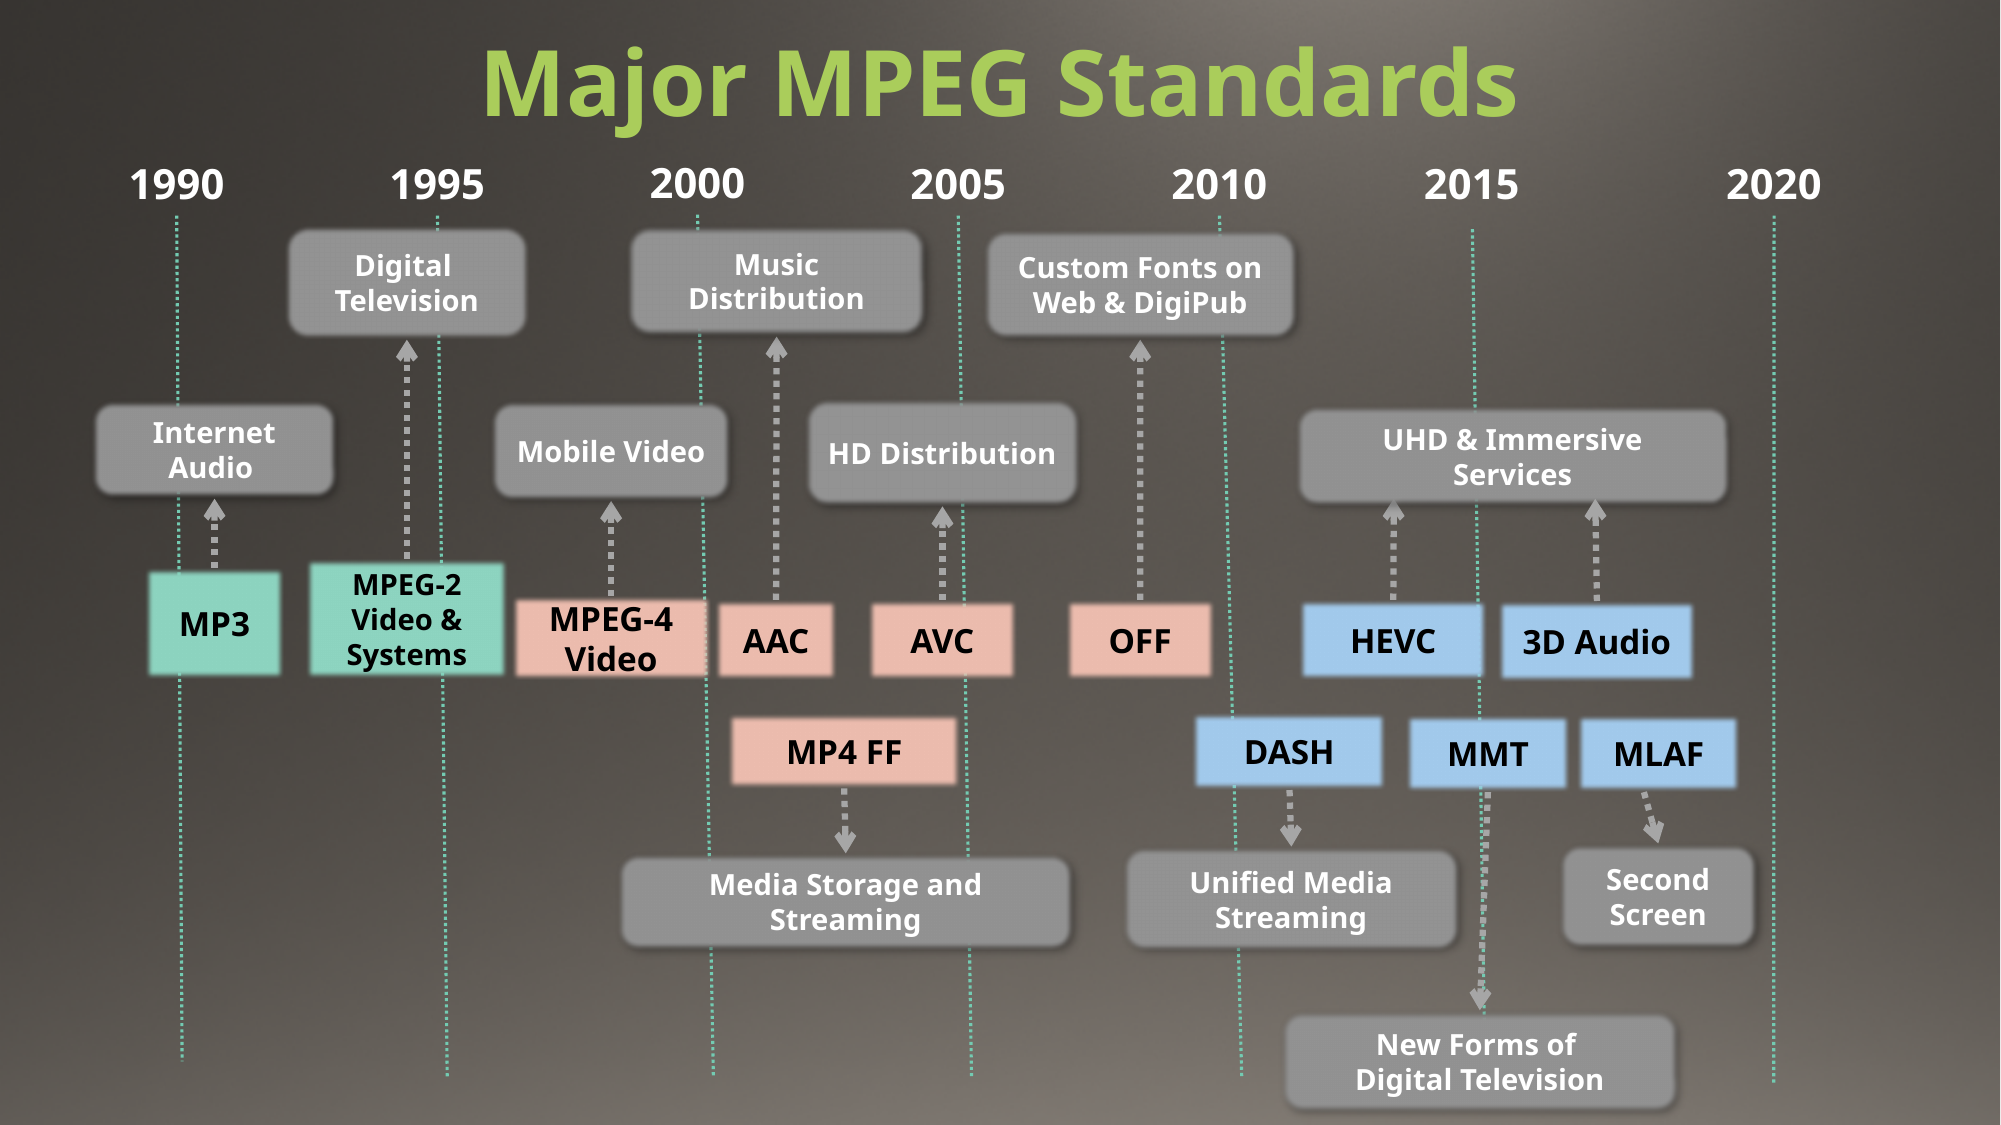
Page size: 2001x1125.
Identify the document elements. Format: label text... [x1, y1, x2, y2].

picture [0, 0, 2001, 1125]
text_box Major MPEG Standards [324, 17, 1675, 149]
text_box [91, 149, 1831, 1113]
